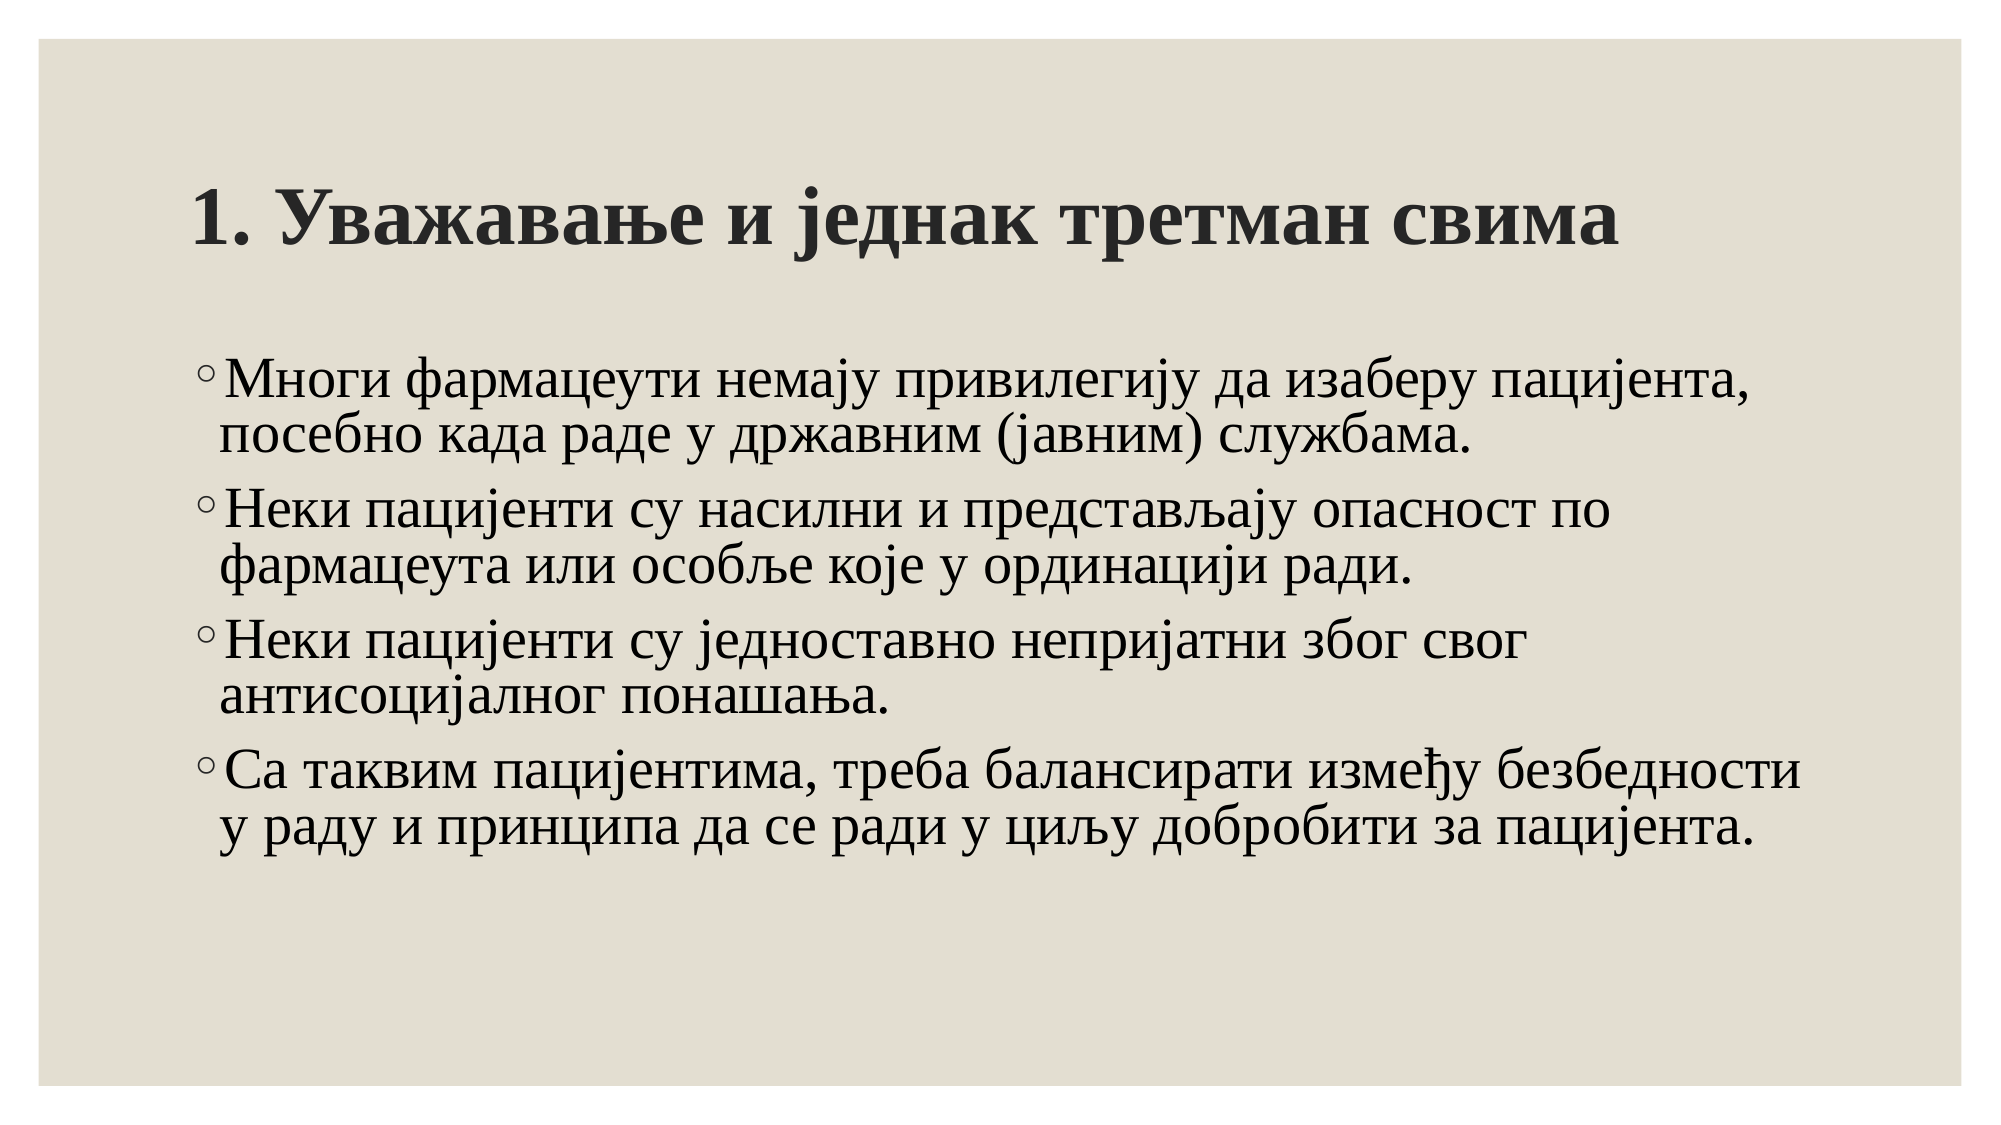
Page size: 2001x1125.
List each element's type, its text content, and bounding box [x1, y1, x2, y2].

title 1. Уважавање и једнак третман свима [174, 105, 1825, 331]
list Многи фармацеути немају привилегију да изаберу пацијента, посебно када раде у државним (јавним) службама. Неки пацијенти су насилни и представљају опасност по фармацеута или особље које у ординацији ради. Неки пацијенти су једноставно непријатни због свог антисоцијалног понашања. Са таквим пацијентима, треба балансирати између безбедности у раду и принципа да се ради у циљу добробити за пацијента. [174, 345, 1825, 990]
